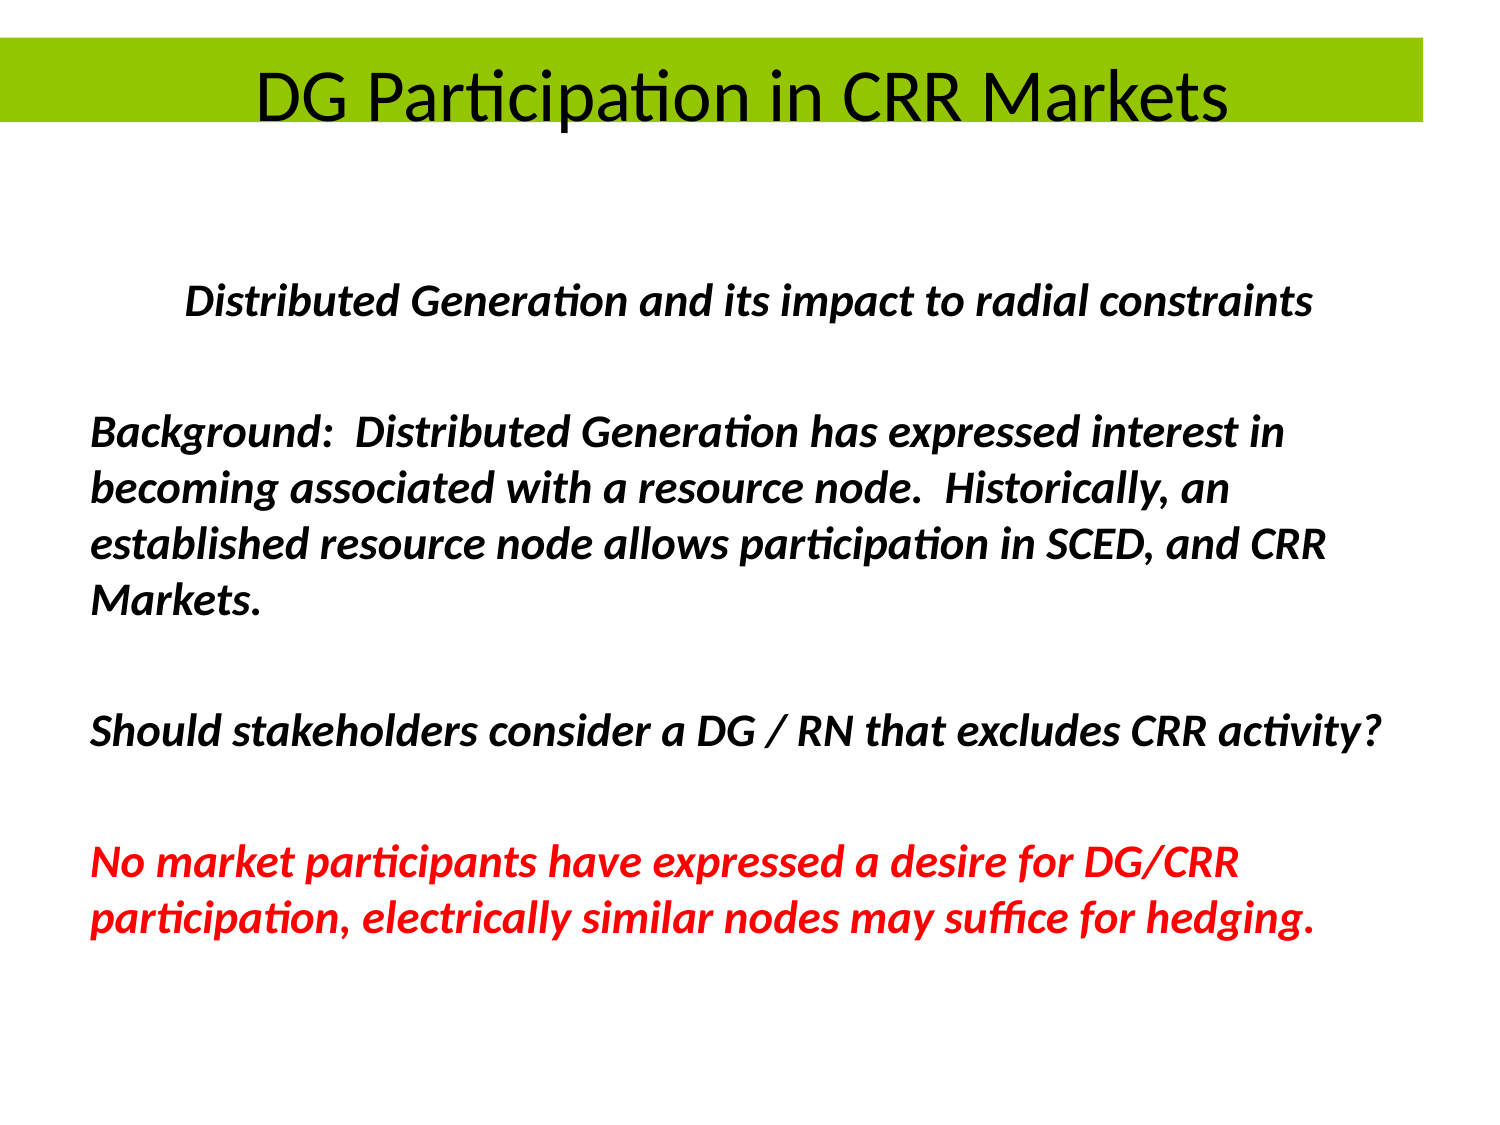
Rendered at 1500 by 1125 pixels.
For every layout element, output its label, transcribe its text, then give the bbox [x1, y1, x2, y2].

title DG Participation in CRR Markets [68, 0, 1419, 186]
list Distributed Generation and its impact to radial constraints Background: Distributed Generation has expressed interest in becoming associated with a resource node. Historically, an established resource node allows participation in SCED, and CRR Markets. Should stakeholders consider a DG / RN that excludes CRR activity? No market participants have expressed a desire for DG/CRR participation, electrically similar nodes may suffice for hedging. [75, 262, 1425, 1005]
